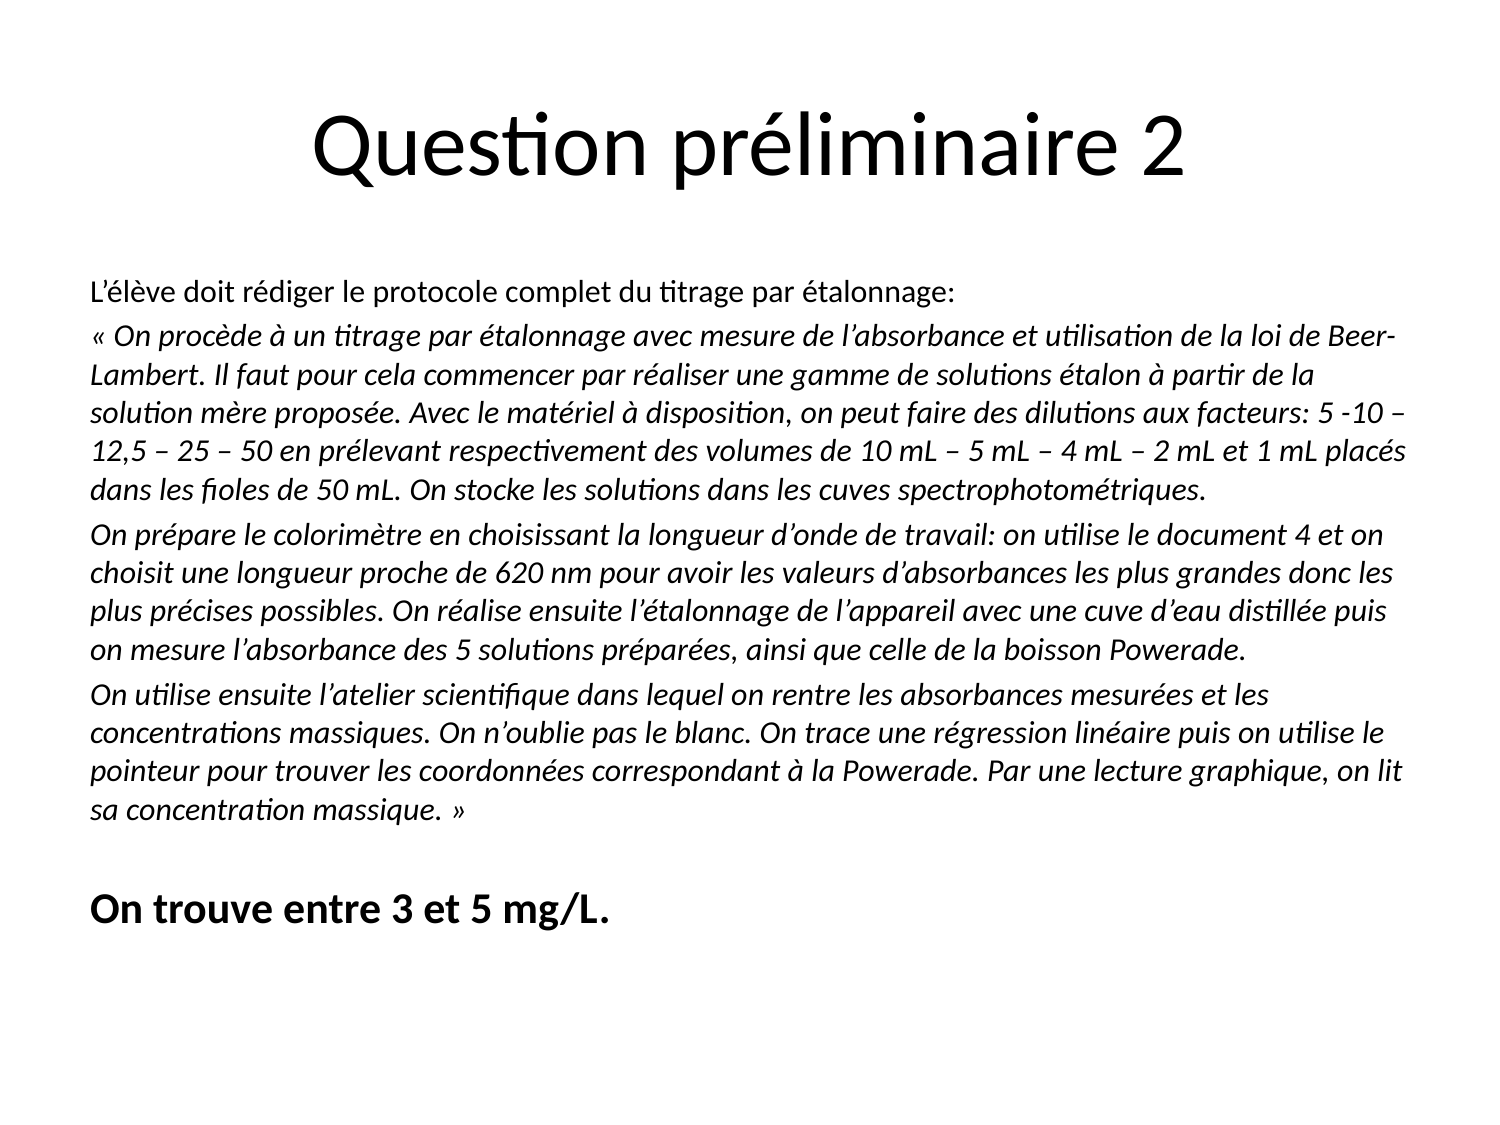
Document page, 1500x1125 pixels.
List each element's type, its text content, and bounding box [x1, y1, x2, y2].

list L’élève doit rédiger le protocole complet du titrage par étalonnage: « On procède à un titrage par étalonnage avec mesure de l’absorbance et utilisation de la loi de Beer-Lambert. Il faut pour cela commencer par réaliser une gamme de solutions étalon à partir de la solution mère proposée. Avec le matériel à disposition, on peut faire des dilutions aux facteurs: 5 -10 – 12,5 – 25 – 50 en prélevant respectivement des volumes de 10 mL – 5 mL – 4 mL – 2 mL et 1 mL placés dans les fioles de 50 mL. On stocke les solutions dans les cuves spectrophotométriques. On prépare le colorimètre en choisissant la longueur d’onde de travail: on utilise le document 4 et on choisit une longueur proche de 620 nm pour avoir les valeurs d’absorbances les plus grandes donc les plus précises possibles. On réalise ensuite l’étalonnage de l’appareil avec une cuve d’eau distillée puis on mesure l’absorbance des 5 solutions préparées, ainsi que celle de la boisson Powerade. On utilise ensuite l’atelier scientifique dans lequel on rentre les absorbances mesurées et les concentrations massiques. On n’oublie pas le blanc. On trace une régression linéaire puis on utilise le pointeur pour trouver les coordonnées correspondant à la Powerade. Par une lecture graphique, on lit sa concentration massique. » On trouve entre 3 et 5 mg/L. [75, 262, 1425, 1005]
title Question préliminaire 2 [75, 45, 1425, 233]
